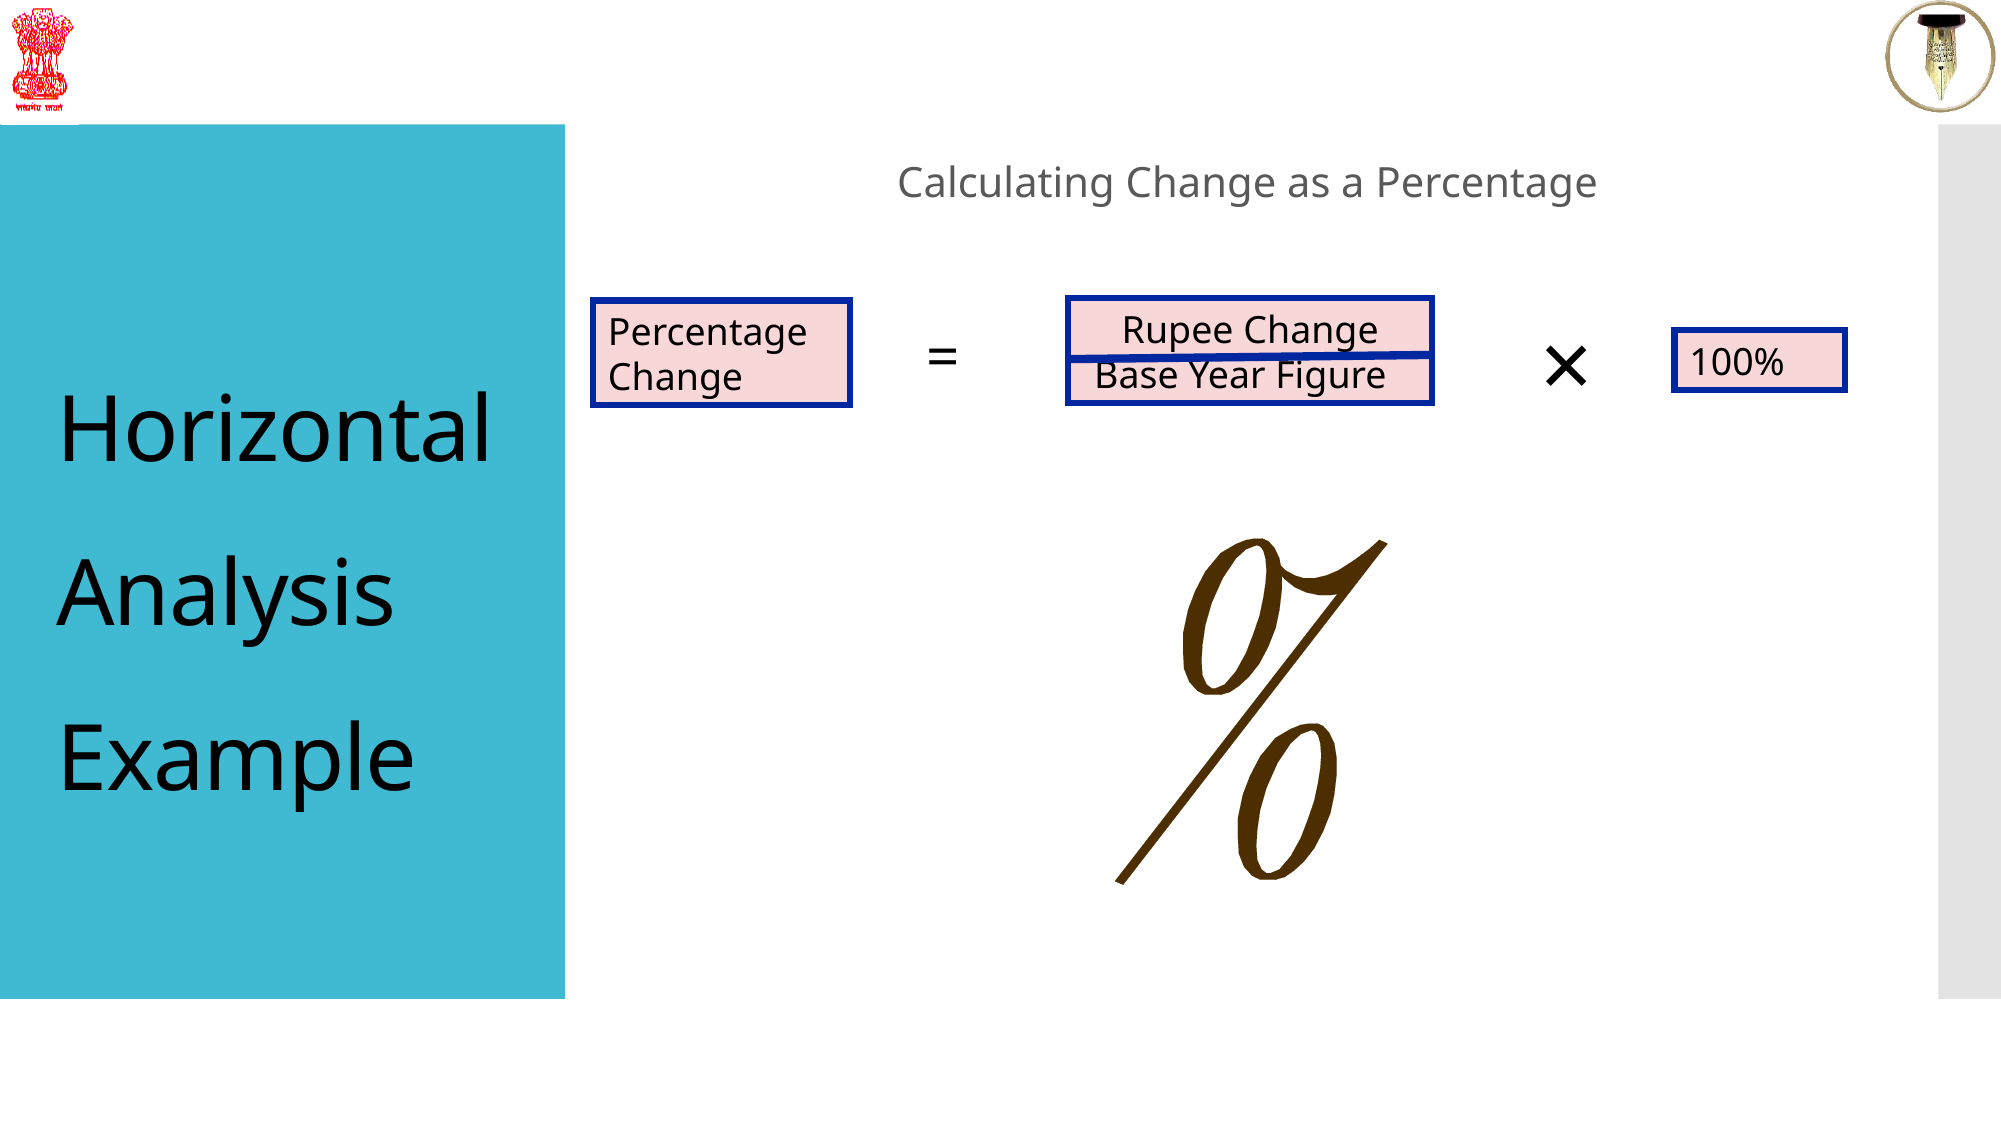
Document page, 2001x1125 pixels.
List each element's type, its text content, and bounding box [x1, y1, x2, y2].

text_box 100% [1674, 330, 1845, 390]
title Horizontal Analysis Example [41, 184, 525, 940]
picture [1884, 0, 1996, 113]
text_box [0, 0, 79, 125]
text_box Percentage Change [593, 300, 851, 405]
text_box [1100, 535, 1401, 890]
text_box = [911, 312, 975, 397]
list Calculating Change as a Percentage [576, 123, 1919, 246]
text_box Rupee Change Base Year Figure [1068, 298, 1433, 403]
text_box × [1525, 299, 1608, 425]
